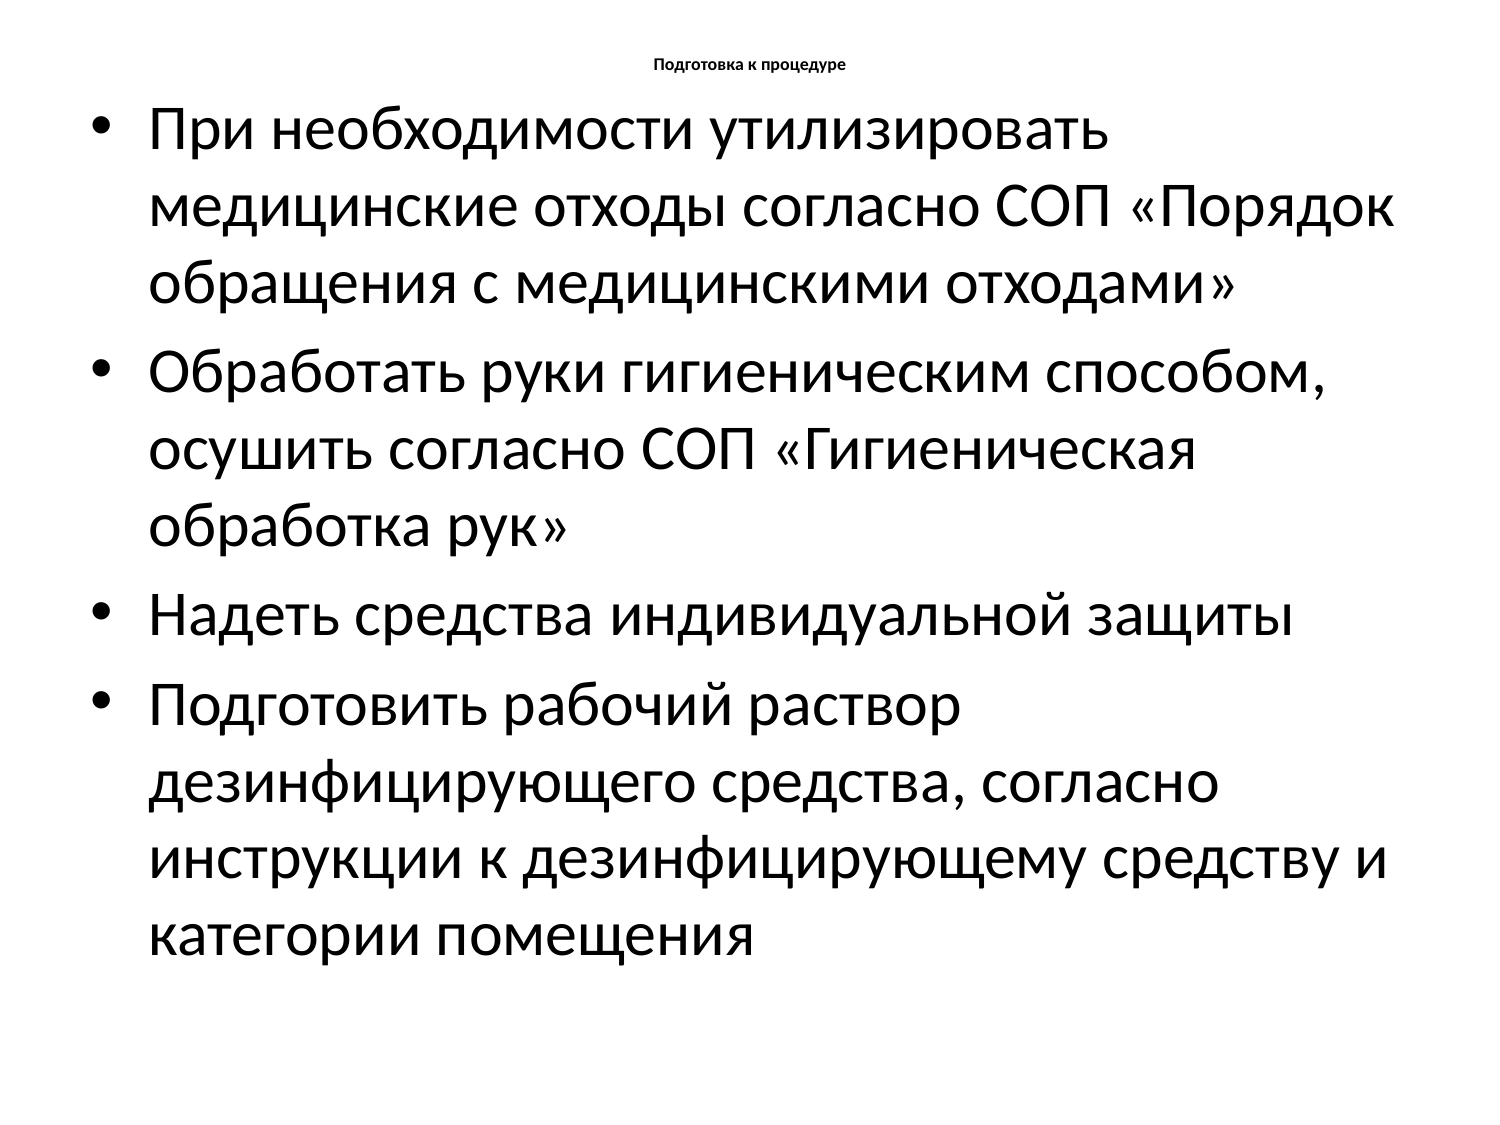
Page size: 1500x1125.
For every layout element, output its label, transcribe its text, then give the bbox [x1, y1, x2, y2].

list При необходимости утилизировать медицинские отходы согласно СОП «Порядок обращения с медицинскими отходами» Обработать руки гигиеническим способом, осушить согласно СОП «Гигиеническая обработка рук» Надеть средства индивидуальной защиты Подготовить рабочий раствор дезинфицирующего средства, согласно инструкции к дезинфицирующему средству и категории помещения [75, 78, 1425, 1005]
title Подготовка к процедуре [75, 45, 1425, 78]
